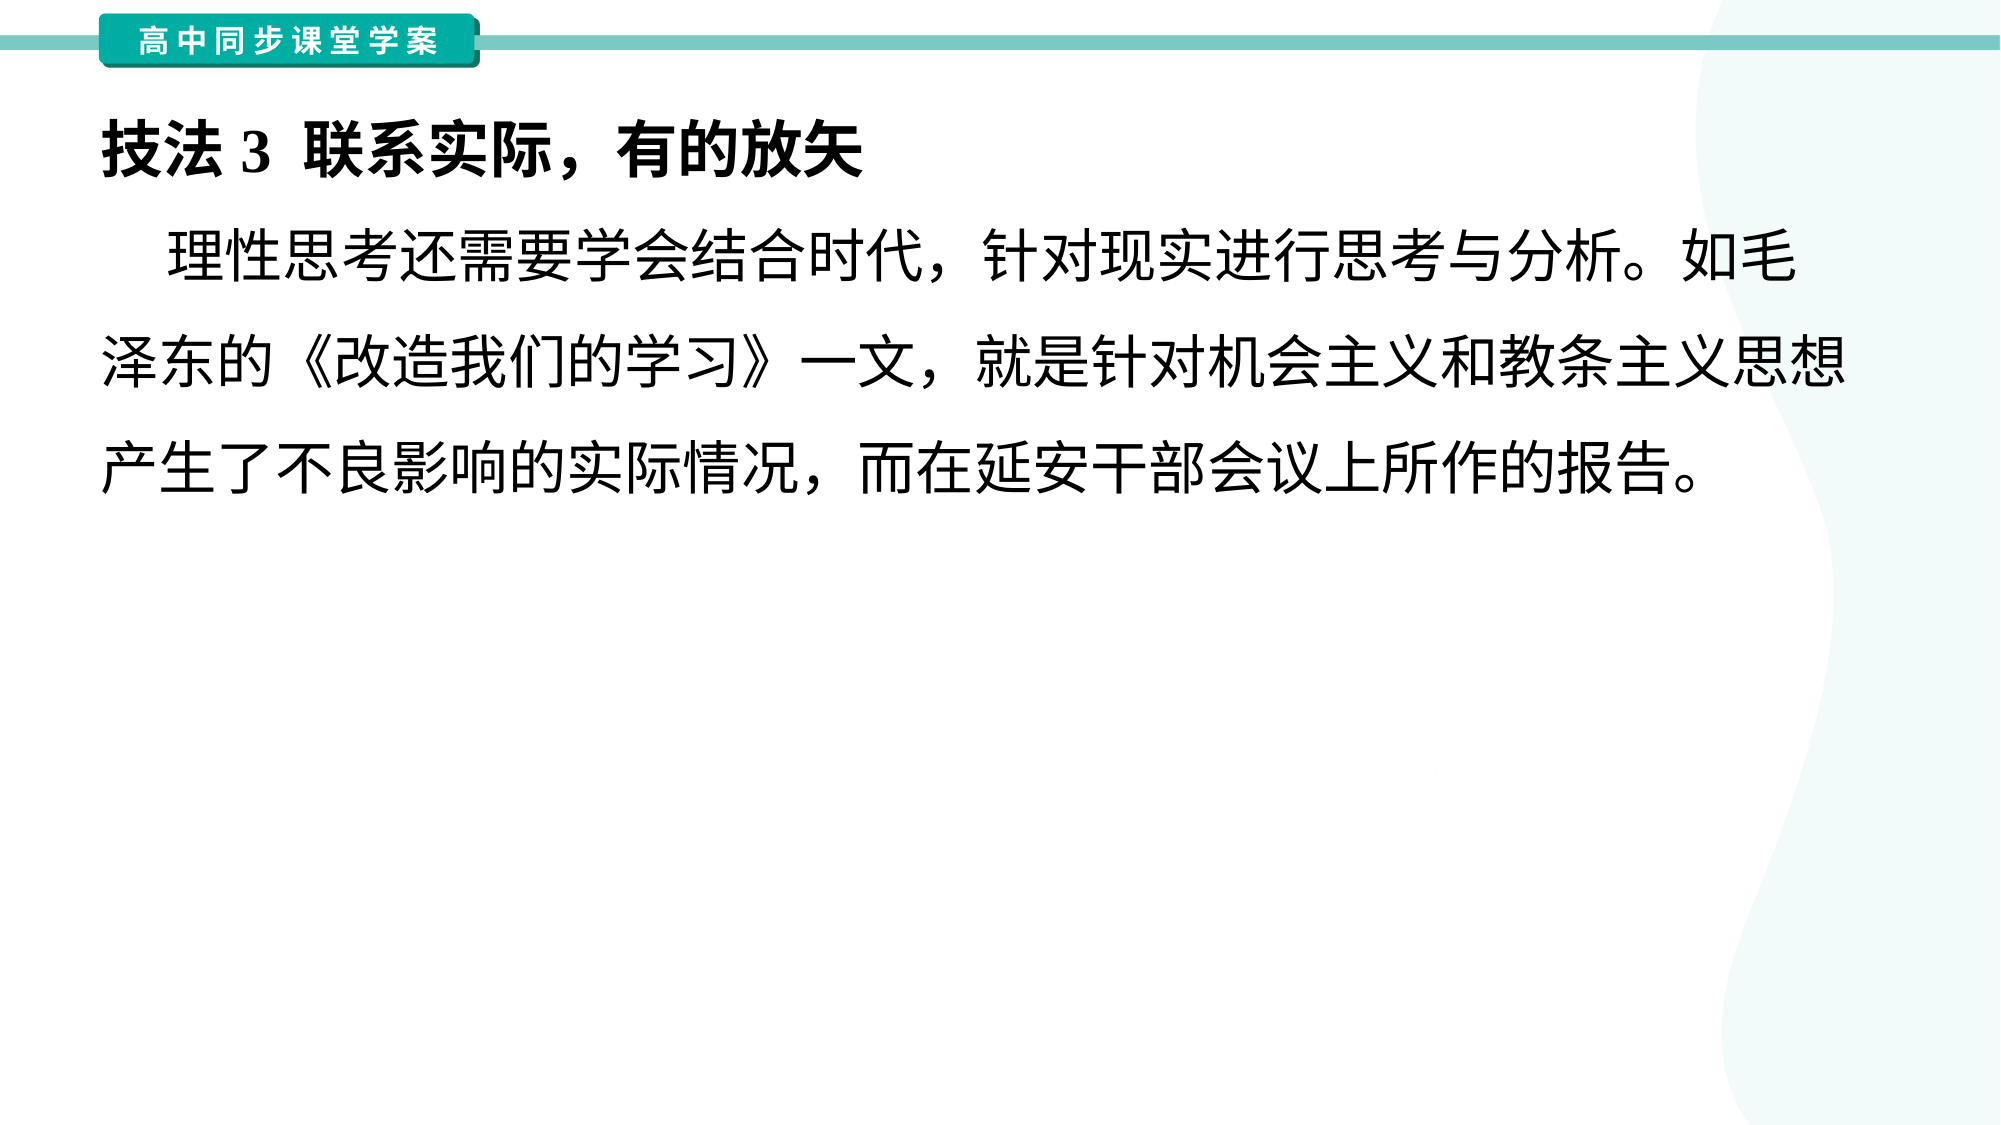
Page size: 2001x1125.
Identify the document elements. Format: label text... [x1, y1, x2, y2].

text_box 技法3 联系实际，有的放矢 [100, 76, 1899, 182]
picture [0, 0, 2000, 1125]
text_box 理性思考还需要学会结合时代，针对现实进行思考与分析。如毛 泽东的《改造我们的学习》一文，就是针对机会主义和教条主义思想 产生了不良影响的实际情况，而在延安干部会议上所作的报告。 [100, 182, 1899, 502]
